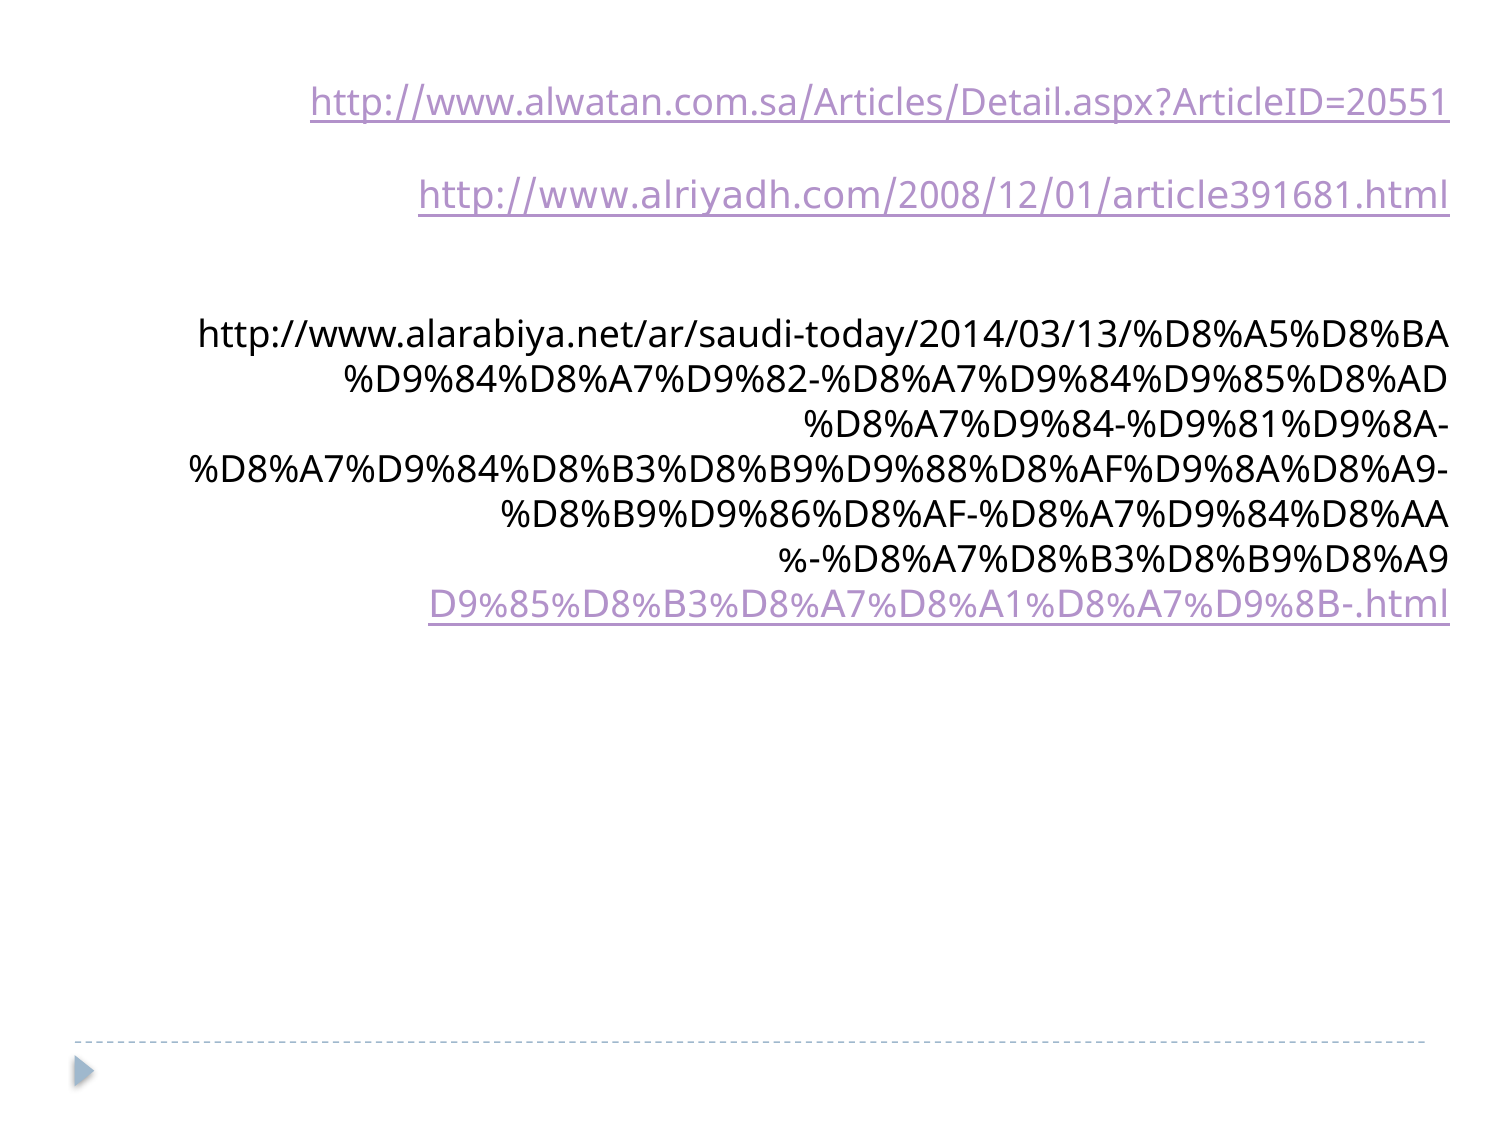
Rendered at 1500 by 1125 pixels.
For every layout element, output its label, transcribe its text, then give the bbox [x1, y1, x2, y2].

text_box http://www.alwatan.com.sa/Articles/Detail.aspx?ArticleID=20551 http://www.alriyadh.com/2008/12/01/article391681.html http://www.alarabiya.net/ar/saudi-today/2014/03/13/%D8%A5%D8%BA%D9%84%D8%A7%D9%82-%D8%A7%D9%84%D9%85%D8%AD%D8%A7%D9%84-%D9%81%D9%8A-%D8%A7%D9%84%D8%B3%D8%B9%D9%88%D8%AF%D9%8A%D8%A9-%D8%B9%D9%86%D8%AF-%D8%A7%D9%84%D8%AA%D8%A7%D8%B3%D8%B9%D8%A9-%D9%85%D8%B3%D8%A7%D8%A1%D8%A7%D9%8B-.html [35, 70, 1465, 817]
